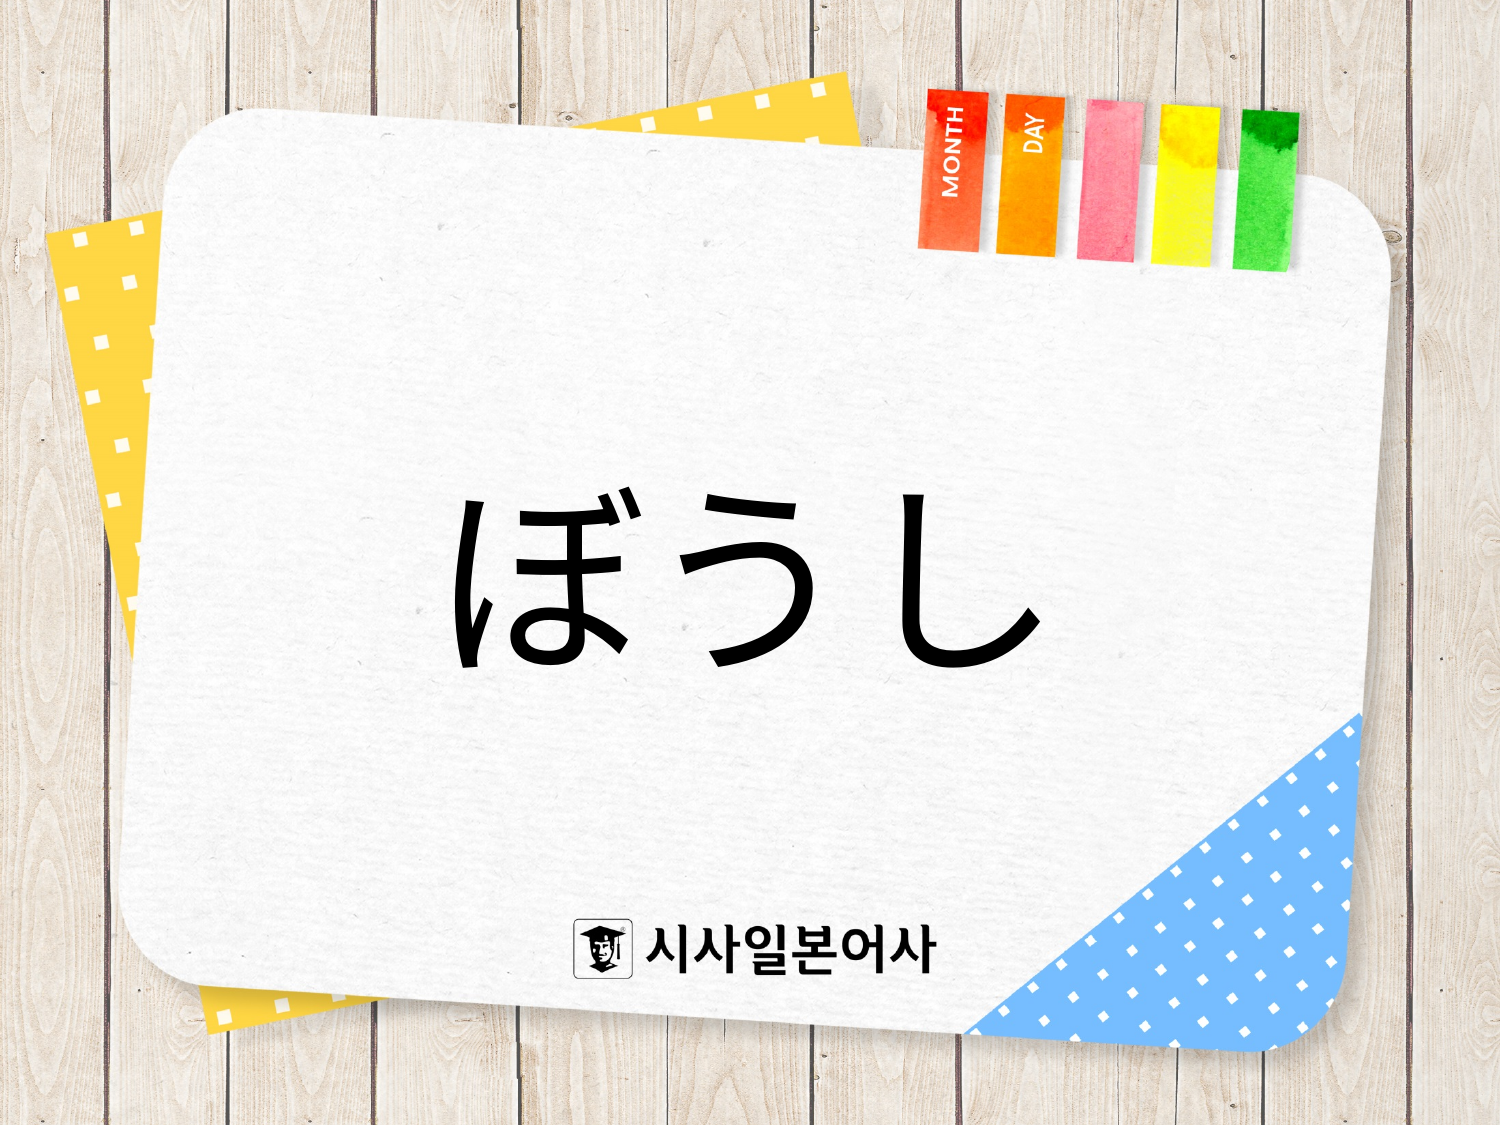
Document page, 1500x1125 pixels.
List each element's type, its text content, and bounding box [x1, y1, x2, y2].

title ぼうし [75, 338, 1425, 811]
picture [0, 0, 1500, 1125]
